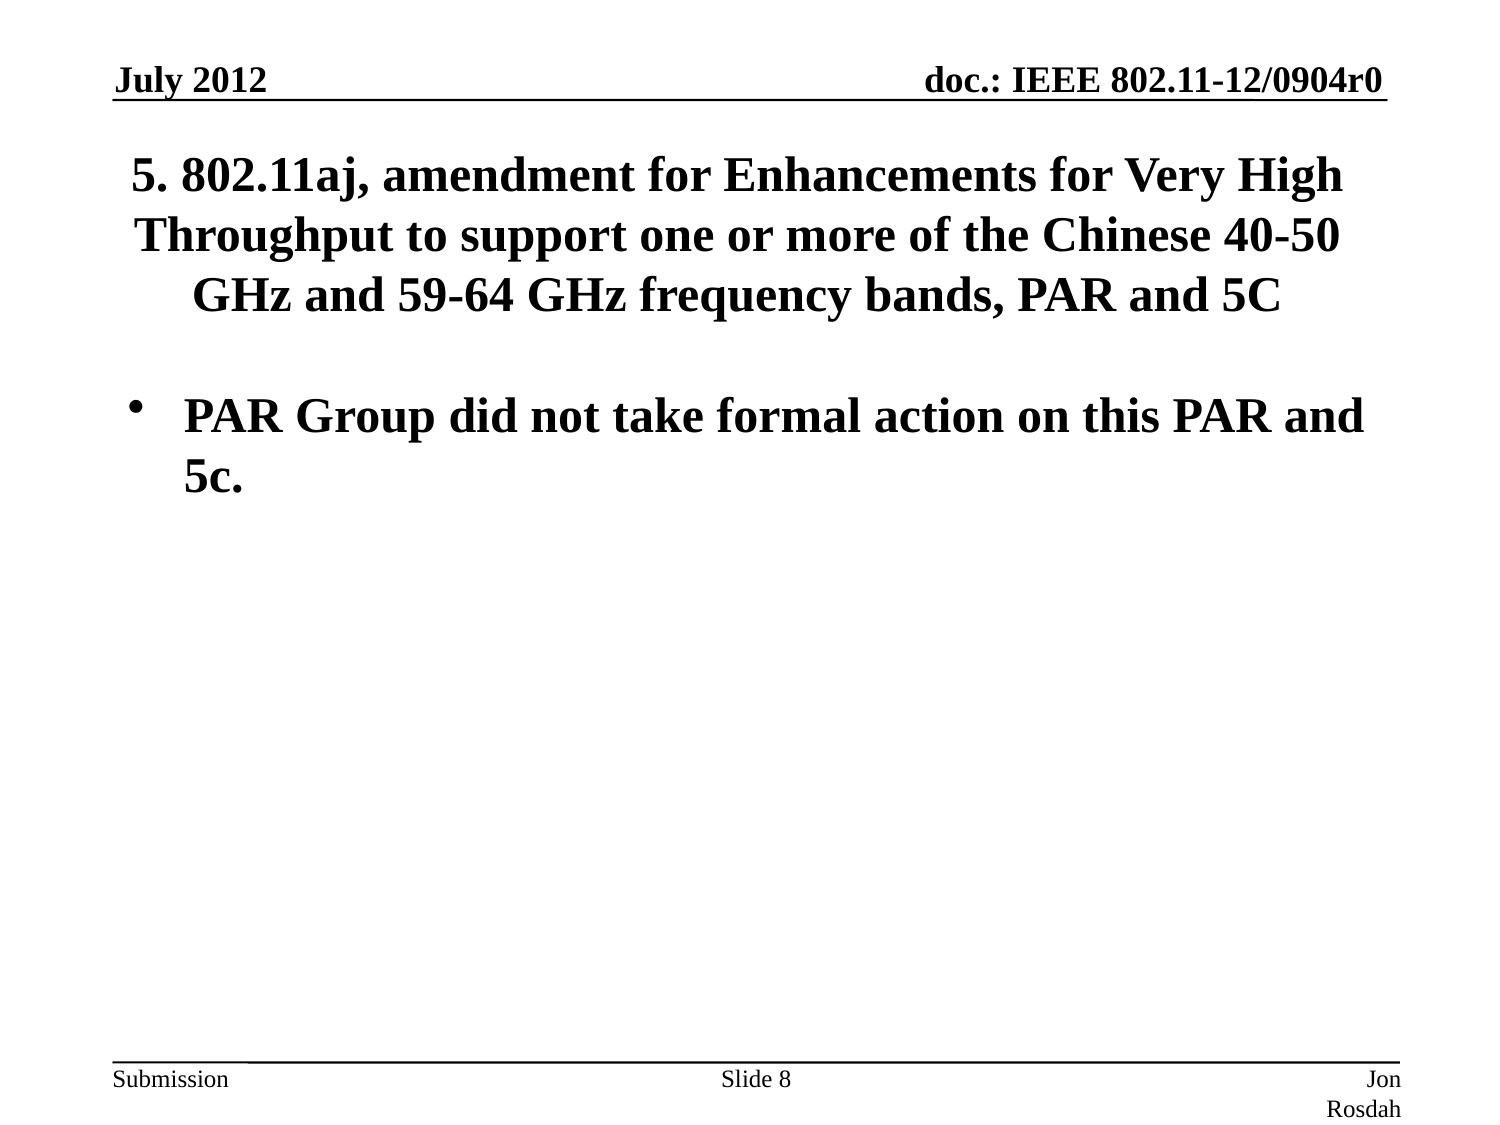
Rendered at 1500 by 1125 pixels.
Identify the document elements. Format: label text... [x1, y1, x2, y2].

title 5. 802.11aj, amendment for Enhancements for Very High Throughput to support one or more of the Chinese 40-50 GHz and 59-64 GHz frequency bands, PAR and 5C [99, 124, 1376, 338]
list PAR Group did not take formal action on this PAR and 5c. [112, 374, 1388, 1001]
slide_number Slide 8 [712, 1061, 800, 1093]
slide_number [114, 54, 290, 101]
footer Jon Rosdahl (CSR) [1324, 1061, 1402, 1093]
